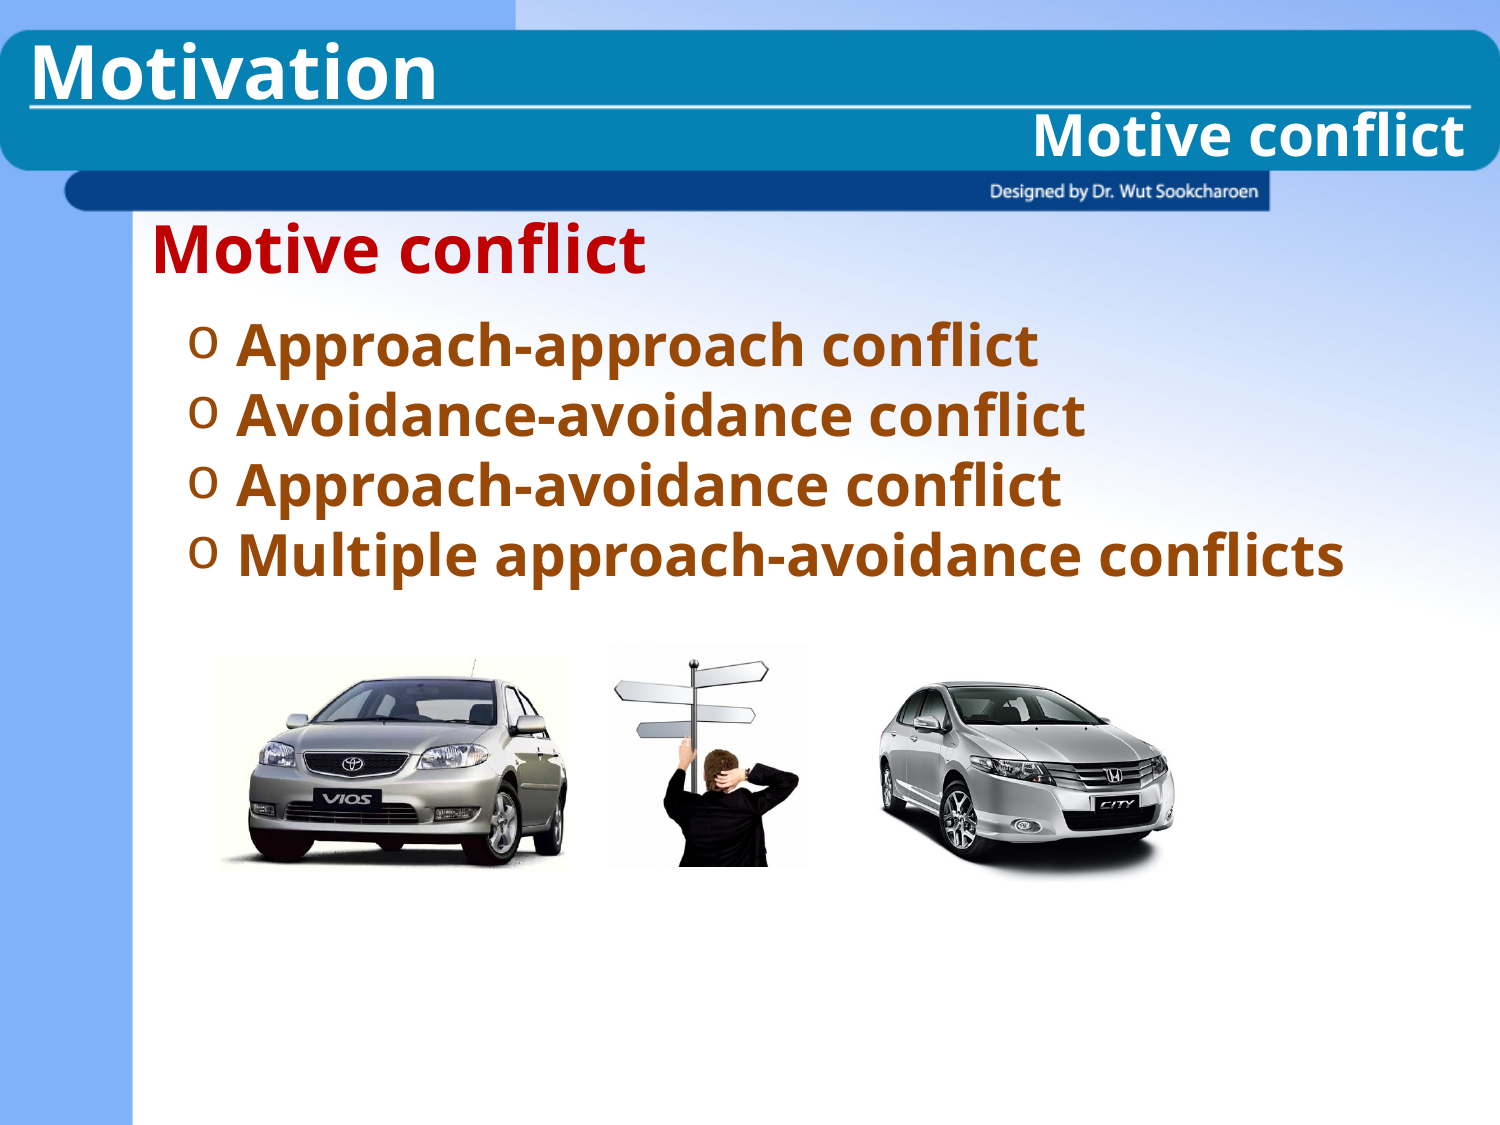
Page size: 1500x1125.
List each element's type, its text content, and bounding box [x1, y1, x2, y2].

text_box Motivation [13, 32, 1475, 107]
text_box Motive conflict [135, 227, 1353, 295]
text_box Approach-approach conflict Avoidance-avoidance conflict Approach-avoidance conflict Multiple approach-avoidance conflicts [171, 300, 1424, 596]
picture [0, 146, 1500, 1125]
picture [0, 0, 1500, 54]
text_box Motive conflict [37, 108, 1481, 172]
